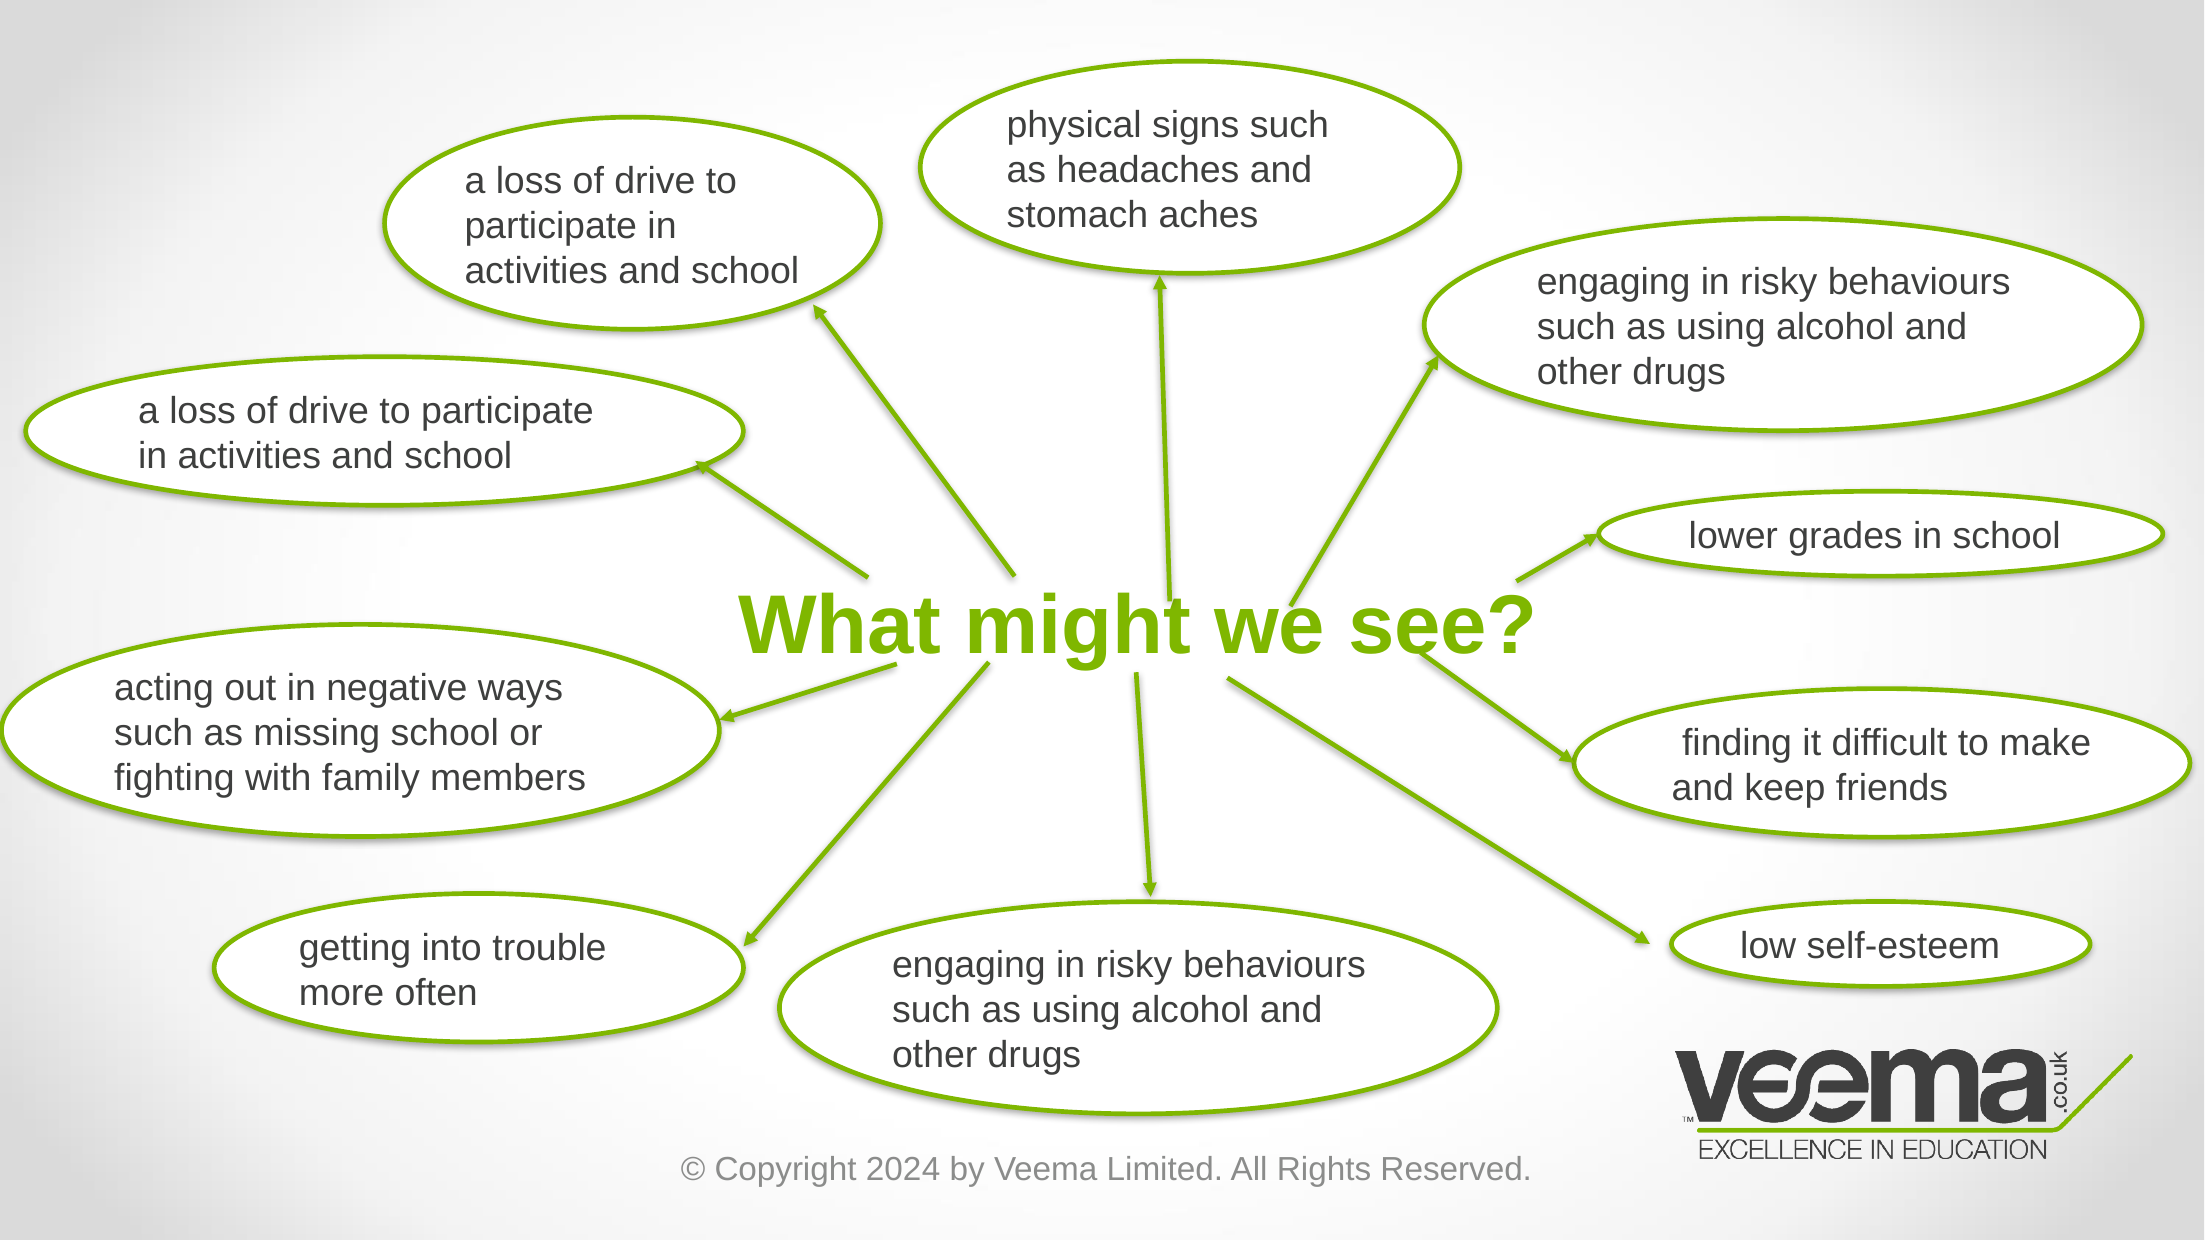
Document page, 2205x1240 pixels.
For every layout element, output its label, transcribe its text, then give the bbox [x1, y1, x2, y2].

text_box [1290, 354, 1439, 607]
text_box a loss of drive to participate in activities and school [25, 356, 744, 506]
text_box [1135, 672, 1151, 898]
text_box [1516, 533, 1599, 582]
text_box engaging in risky behaviours such as using alcohol and other drugs [779, 901, 1498, 1114]
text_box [743, 661, 990, 947]
text_box lower grades in school [1599, 491, 2163, 577]
text_box engaging in risky behaviours such as using alcohol and other drugs [1424, 218, 2143, 431]
text_box getting into trouble more often [214, 893, 744, 1043]
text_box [1420, 652, 1575, 675]
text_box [812, 304, 1015, 577]
text_box low self-esteem [1671, 901, 2091, 987]
title What might we see? [604, 562, 1672, 689]
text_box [1227, 677, 1651, 945]
picture [0, 0, 2205, 1240]
text_box acting out in negative ways such as missing school or fighting with family members [1, 624, 720, 837]
text_box physical signs such as headaches and stomach aches [920, 61, 1460, 274]
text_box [694, 460, 869, 578]
text_box a loss of drive to participate in activities and school [384, 117, 881, 330]
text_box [719, 663, 898, 720]
text_box finding it difficult to make and keep friends [1655, 688, 2191, 838]
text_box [1159, 274, 1170, 602]
